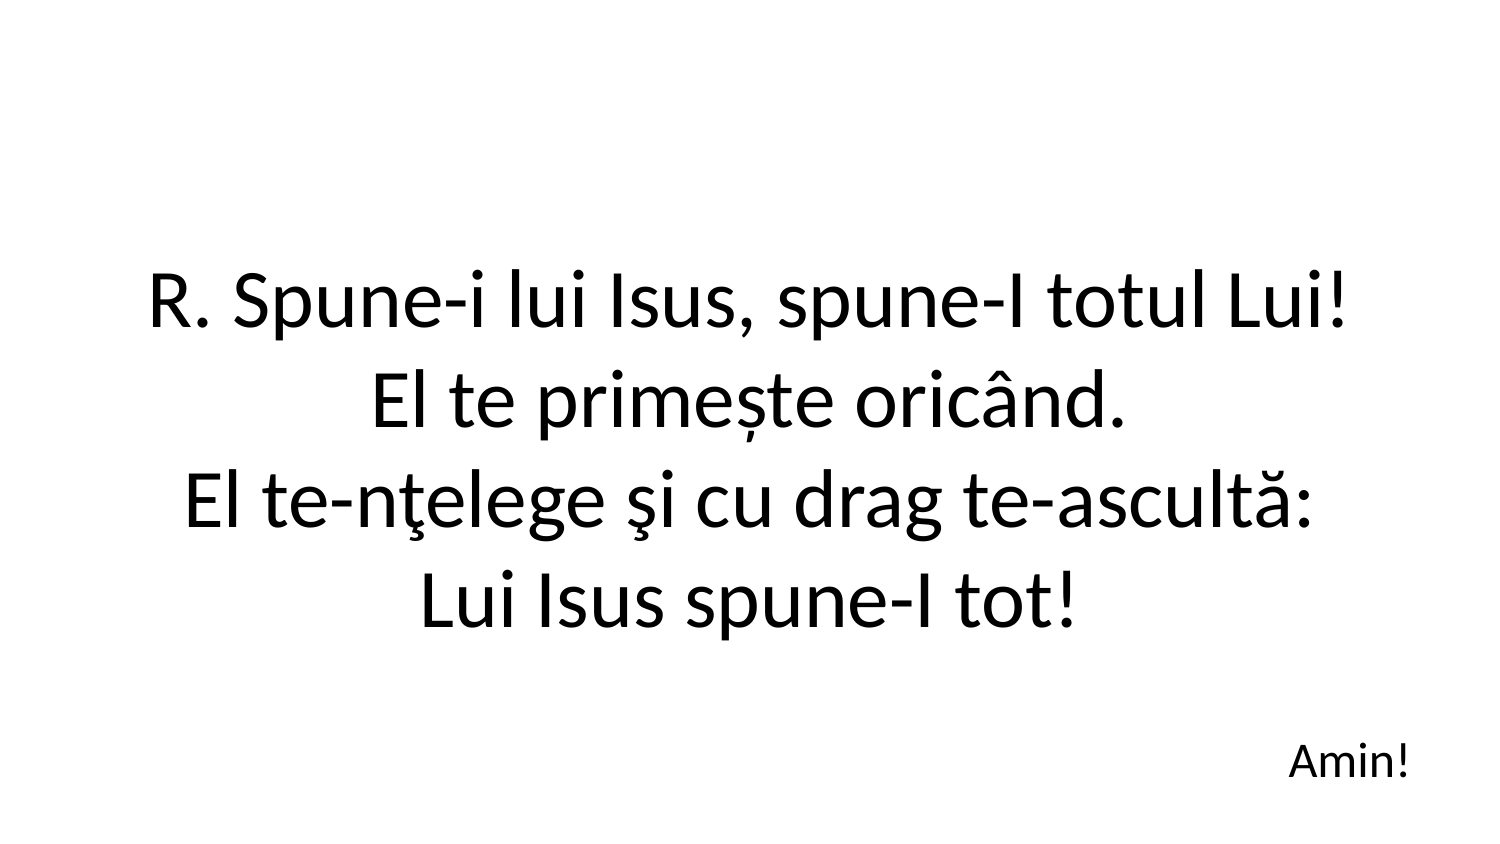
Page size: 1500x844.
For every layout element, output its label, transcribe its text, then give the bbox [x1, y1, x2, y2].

text_box R. Spune-i lui Isus, spune-I totul Lui! El te primește oricând. El te-nţelege şi cu drag te-ascultă: Lui Isus spune-I tot! [132, 192, 1368, 652]
text_box Amin! [1273, 674, 1427, 795]
